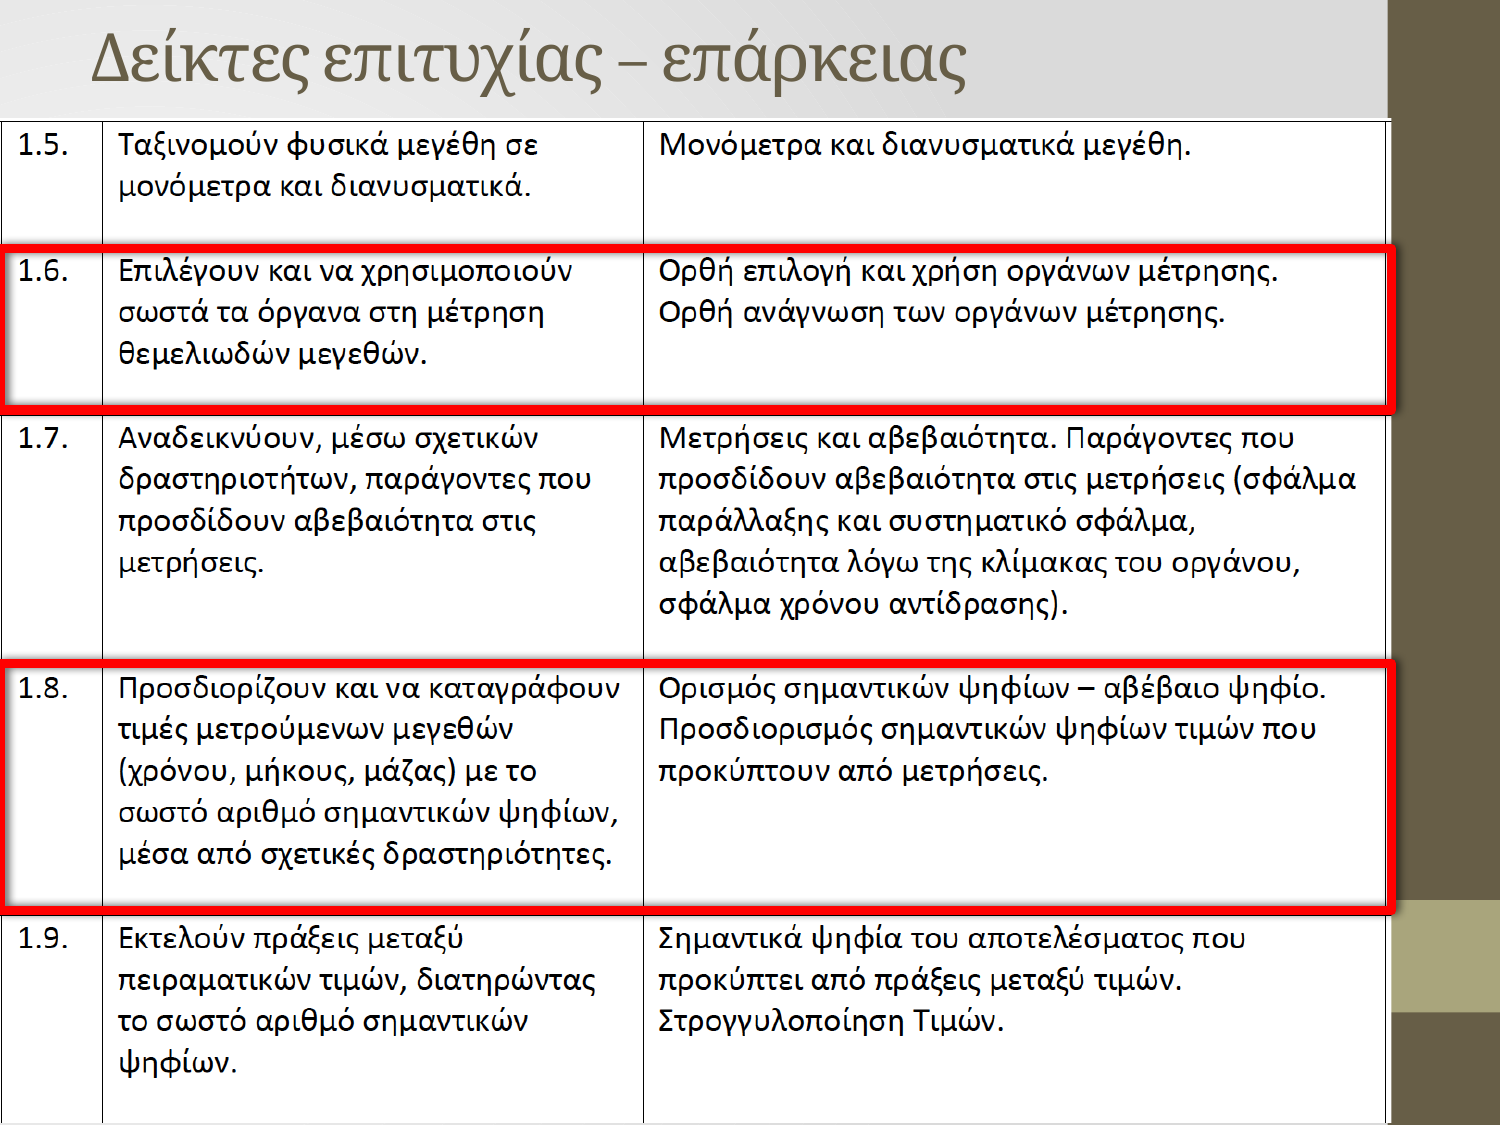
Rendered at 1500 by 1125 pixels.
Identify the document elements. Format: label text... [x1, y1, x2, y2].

title Δείκτες επιτυχίας – επάρκειας [75, 0, 1325, 110]
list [0, 117, 1392, 1123]
